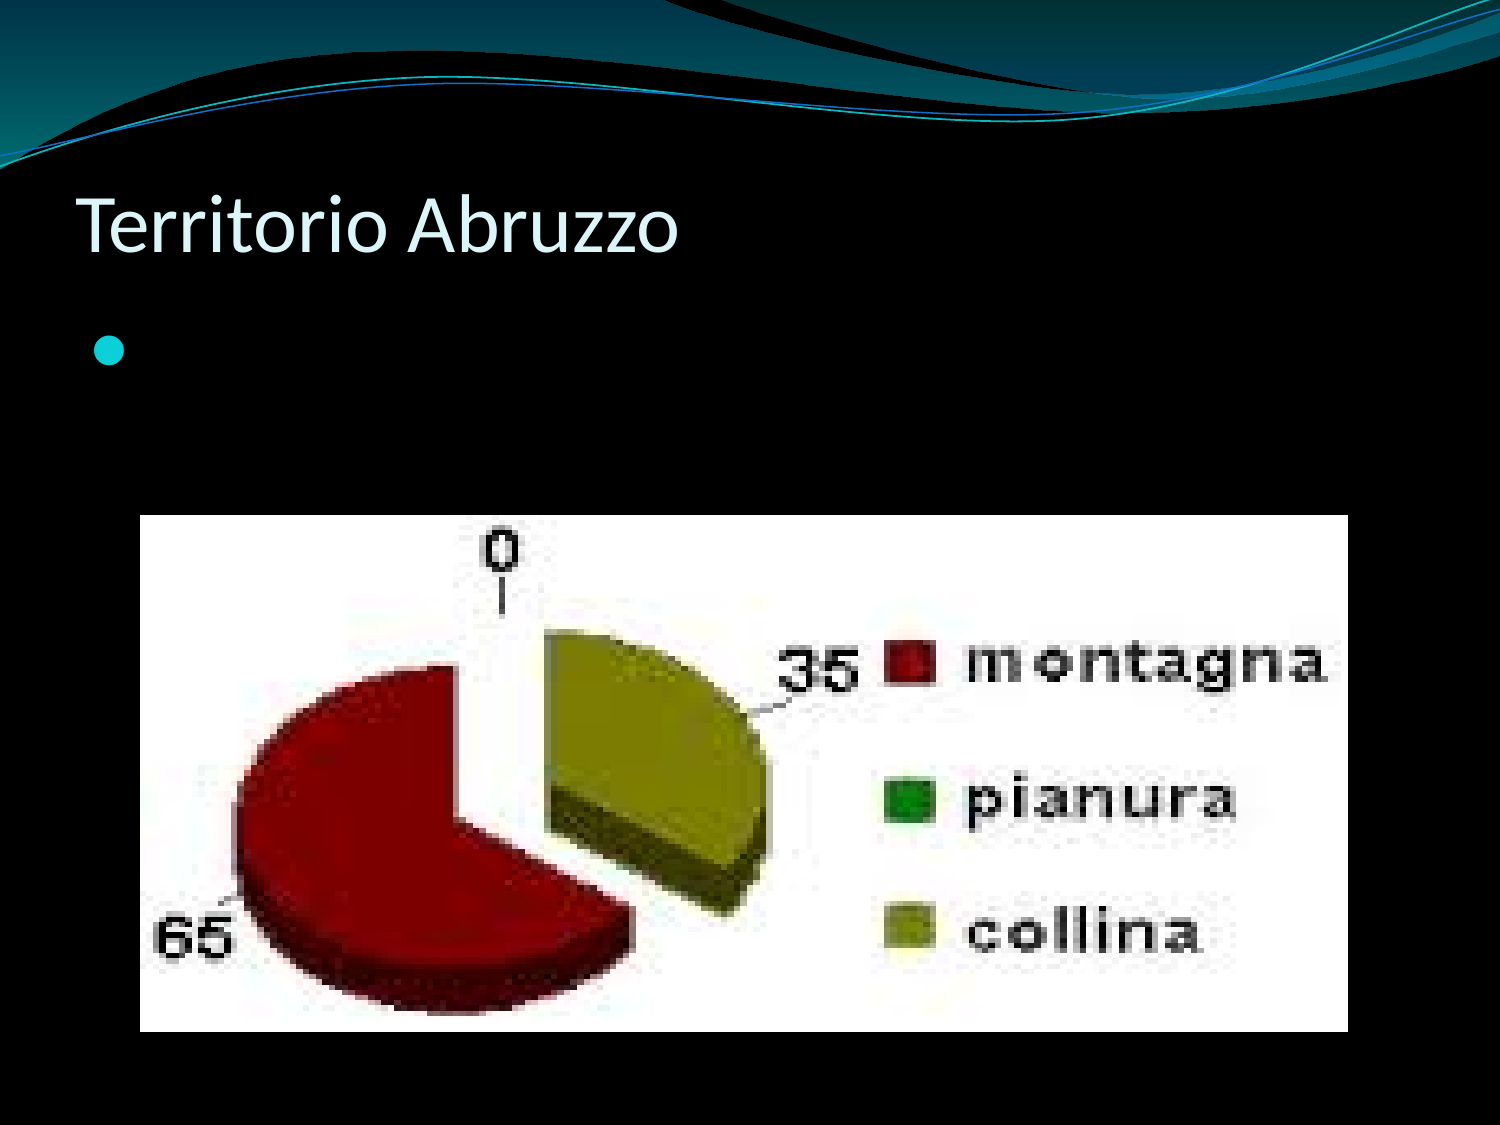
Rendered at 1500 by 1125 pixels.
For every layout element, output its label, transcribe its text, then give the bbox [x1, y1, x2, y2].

title Territorio Abruzzo [75, 115, 1425, 270]
picture [140, 515, 1348, 1032]
list [75, 317, 1425, 1038]
